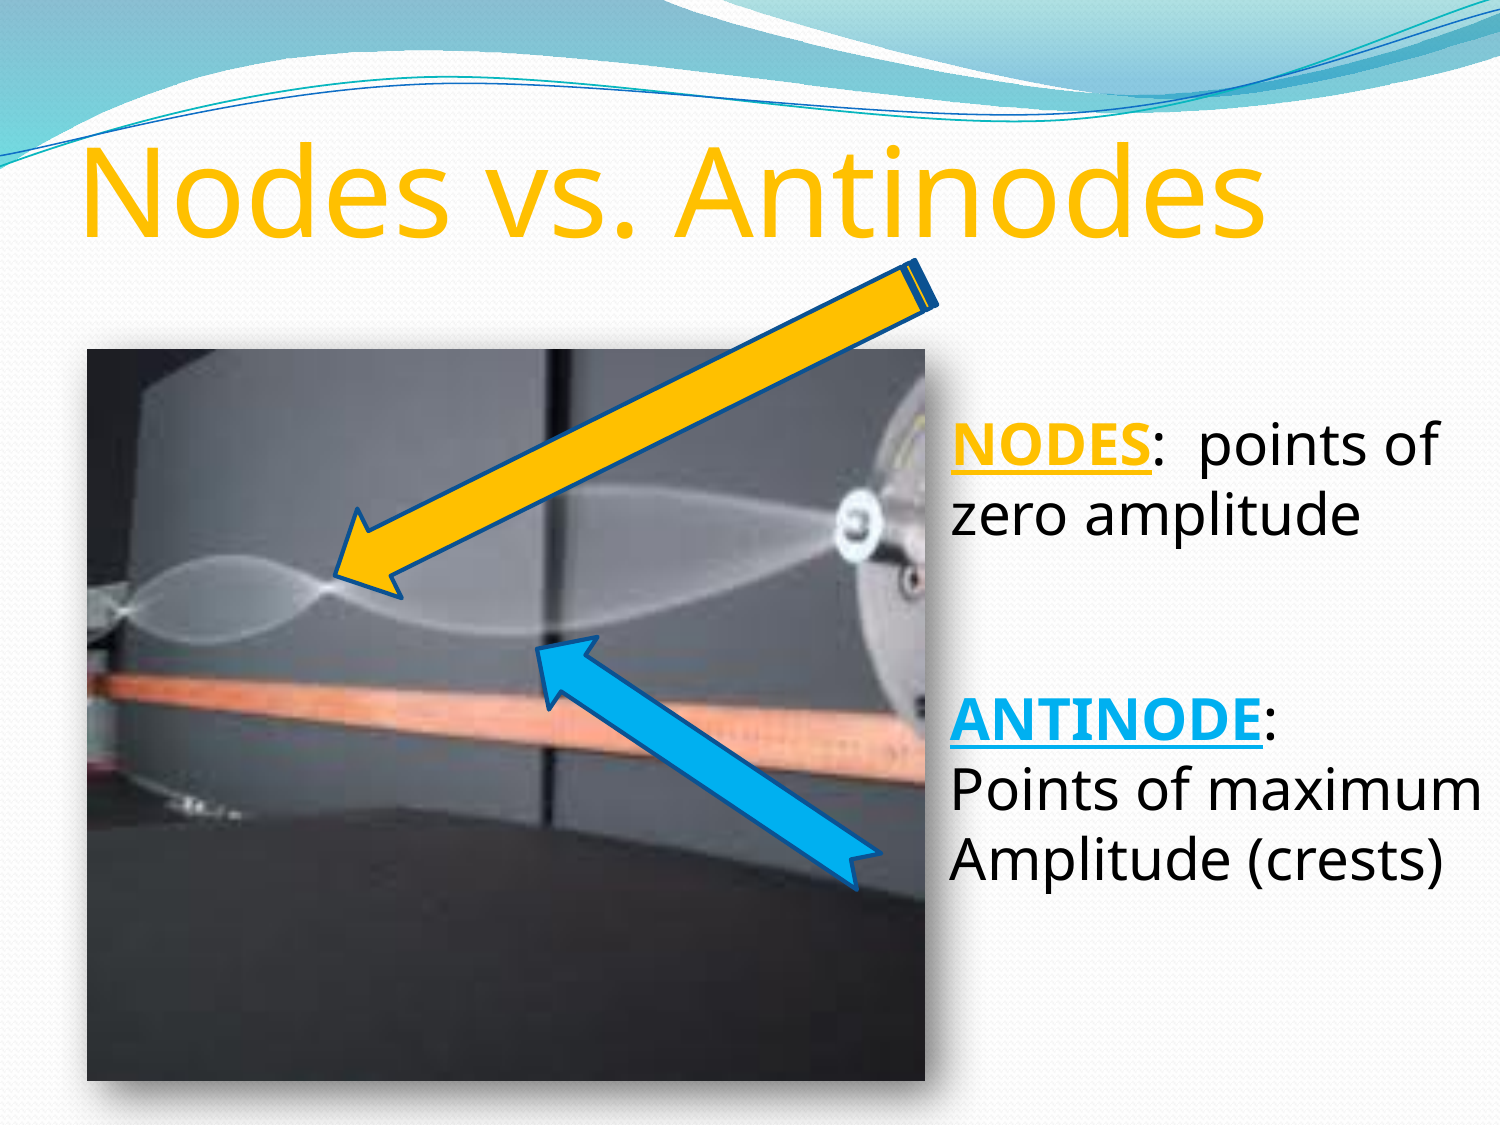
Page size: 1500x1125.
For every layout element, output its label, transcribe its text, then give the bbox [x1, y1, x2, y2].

text_box ANTINODE: Points of maximum Amplitude (crests) [935, 675, 1499, 900]
title Nodes vs. Antinodes [75, 75, 1425, 263]
text_box [730, 257, 940, 349]
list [87, 349, 926, 1081]
text_box NODES: points of zero amplitude [935, 399, 1470, 555]
